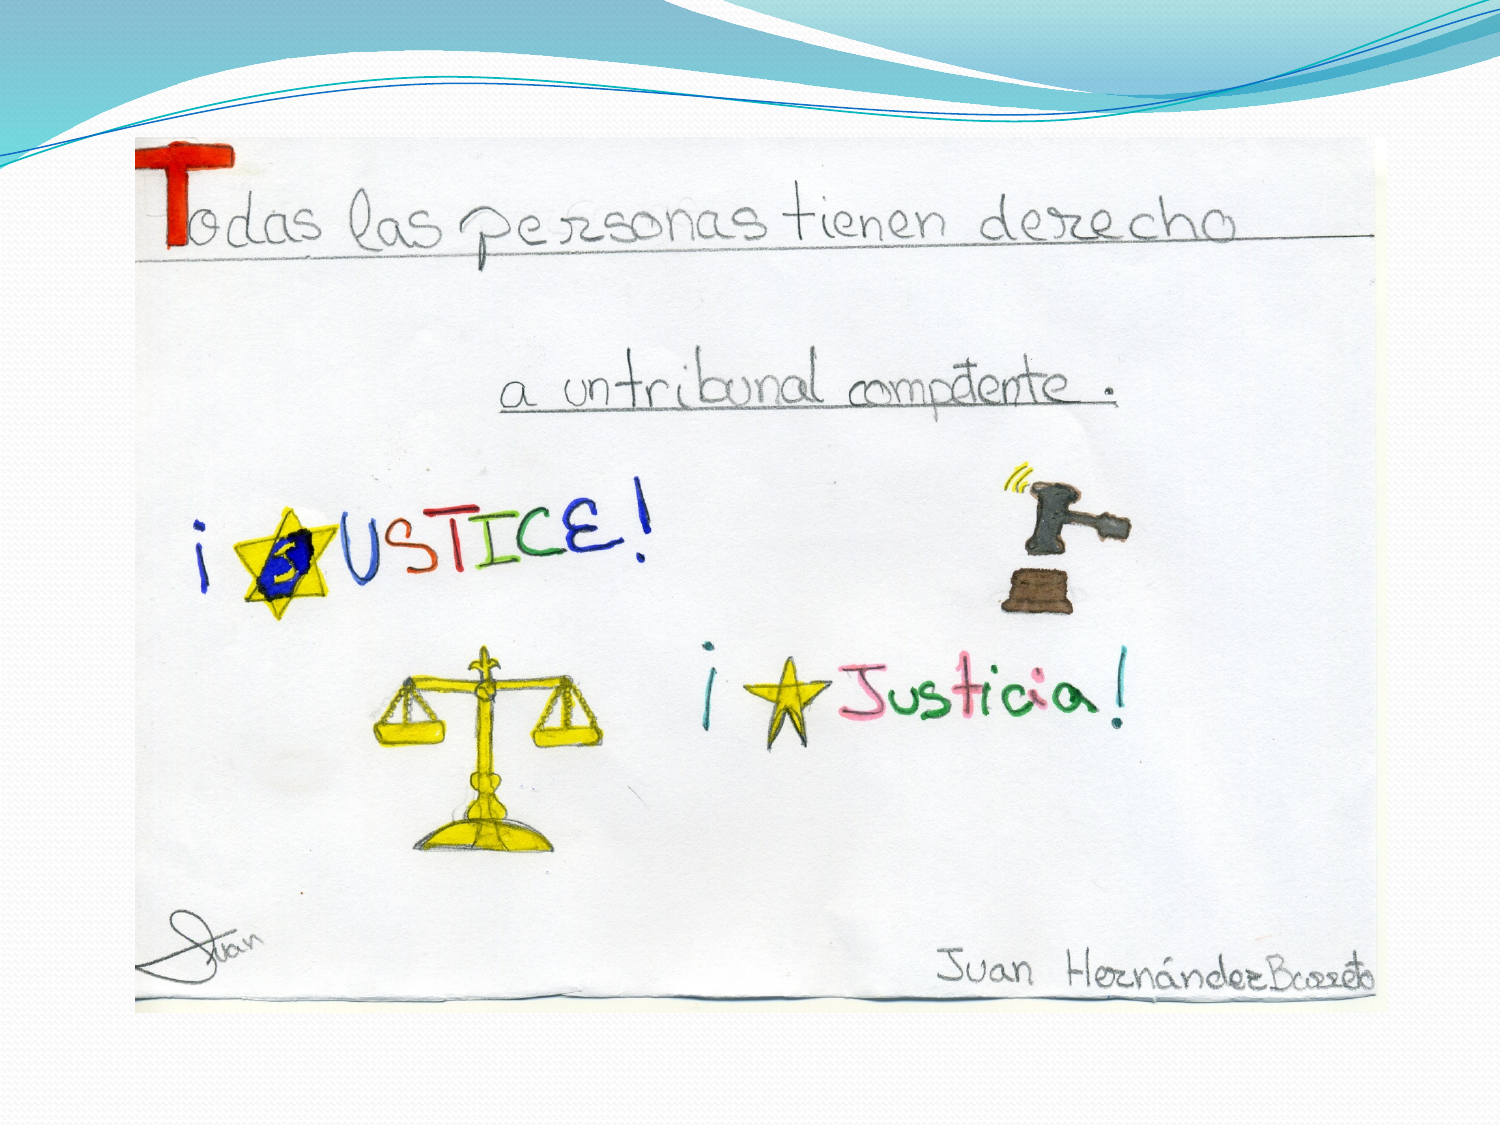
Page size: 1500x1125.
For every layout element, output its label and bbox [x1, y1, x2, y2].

picture [135, 136, 1387, 1013]
